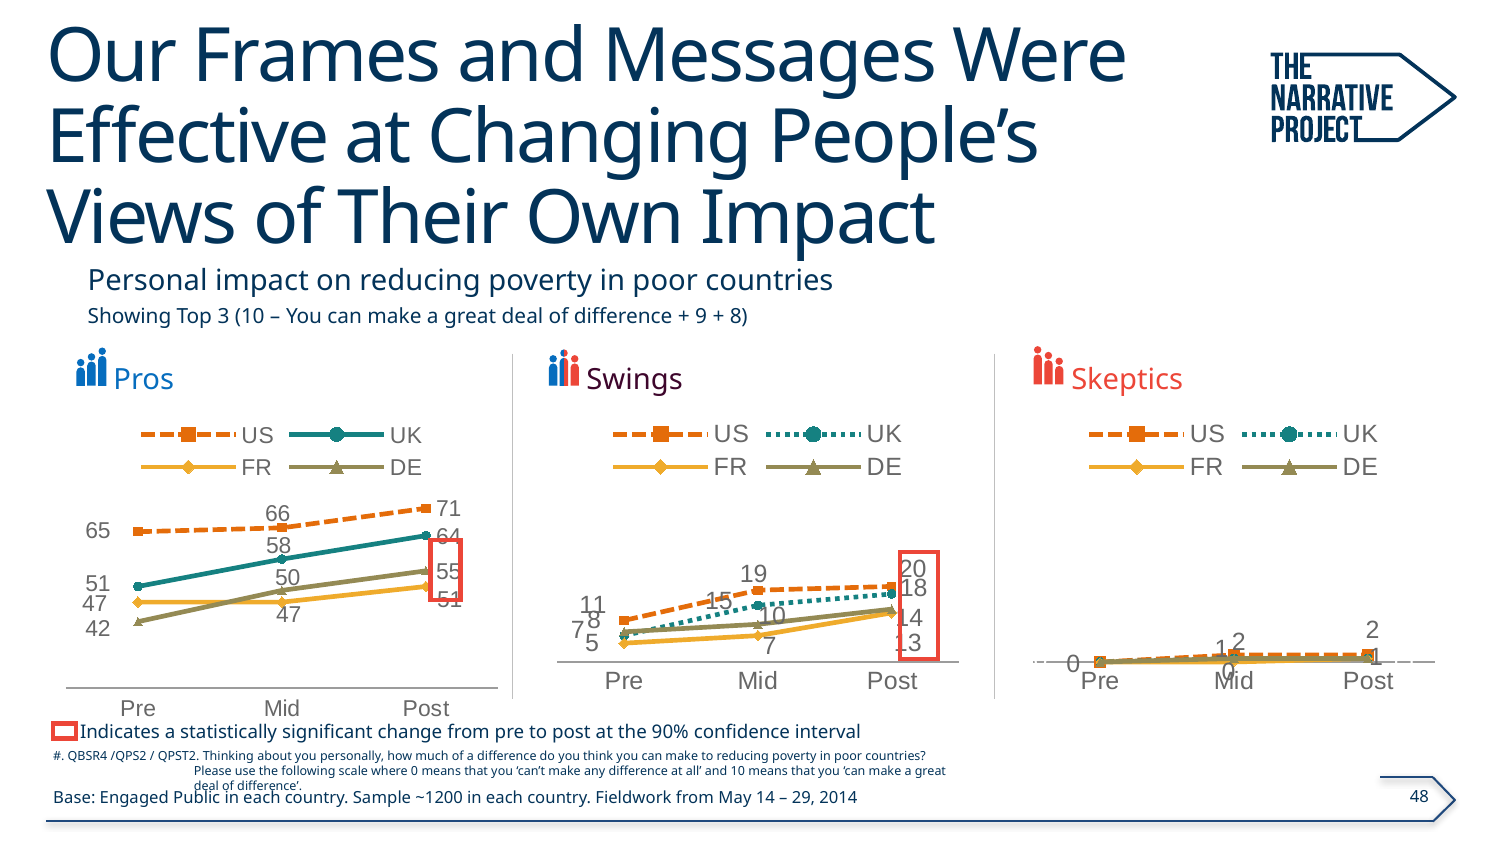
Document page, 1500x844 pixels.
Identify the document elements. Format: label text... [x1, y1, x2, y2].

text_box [76, 345, 356, 396]
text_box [52, 711, 904, 751]
chart [56, 404, 508, 711]
text_box Base: Engaged Public in each country. Sample ~1200 in each country. Fieldwork from May 14 – 29, 2014 [53, 779, 1365, 814]
slide_number 48 [1315, 775, 1444, 820]
text_box Personal impact on reducing poverty in poor countries Showing Top 3 (10 – You can make a great deal of difference + 9 + 8) [72, 236, 1400, 352]
text_box #. QBSR4 /QPS2 / QPST2. Thinking about you personally, how much of a difference do you think you can make to reducing poverty in poor countries? Please use the following scale where 0 means that you ‘can’t make any difference at all’ and 10 means that you ‘can make a great deal of difference’. [53, 740, 951, 779]
chart [1008, 404, 1460, 705]
title Our Frames and Messages Were Effective at Changing People’s Views of Their Own Impact [46, 49, 1247, 146]
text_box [1033, 345, 1342, 394]
chart [532, 404, 984, 705]
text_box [548, 345, 798, 401]
